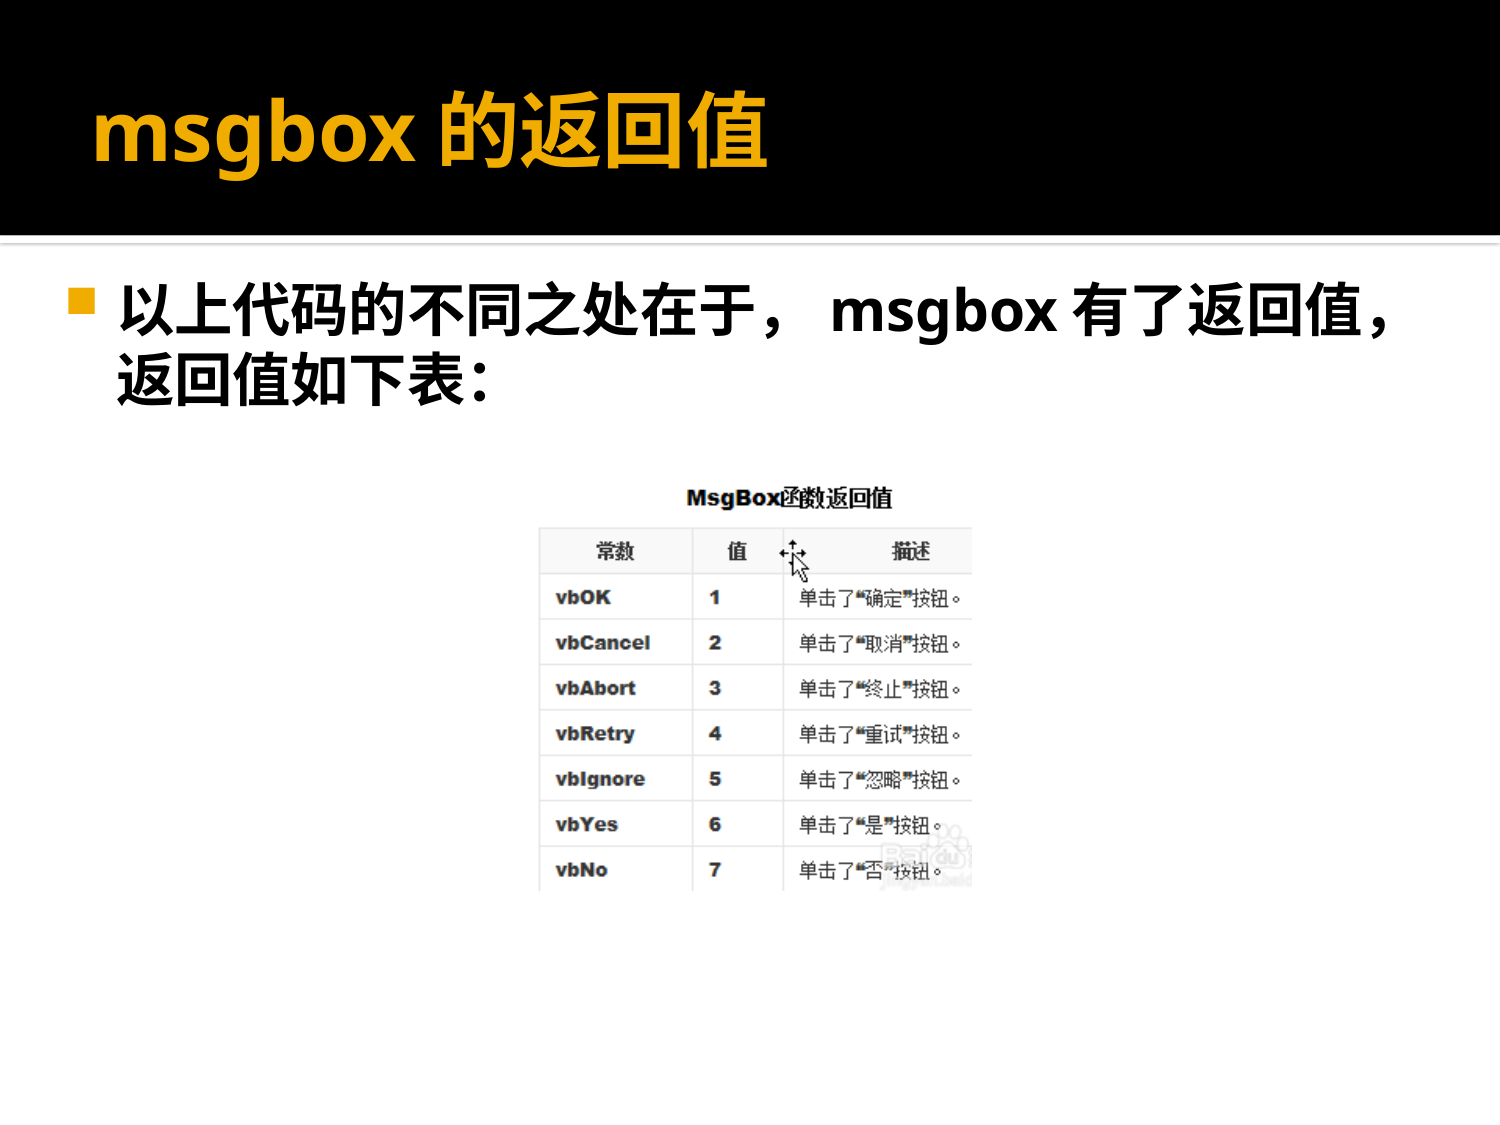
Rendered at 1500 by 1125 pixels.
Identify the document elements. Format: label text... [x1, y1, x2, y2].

picture [528, 465, 972, 891]
title msgbox的返回值 [75, 25, 1425, 231]
list 以上代码的不同之处在于，msgbox有了返回值，返回值如下表： [35, 257, 1454, 1017]
